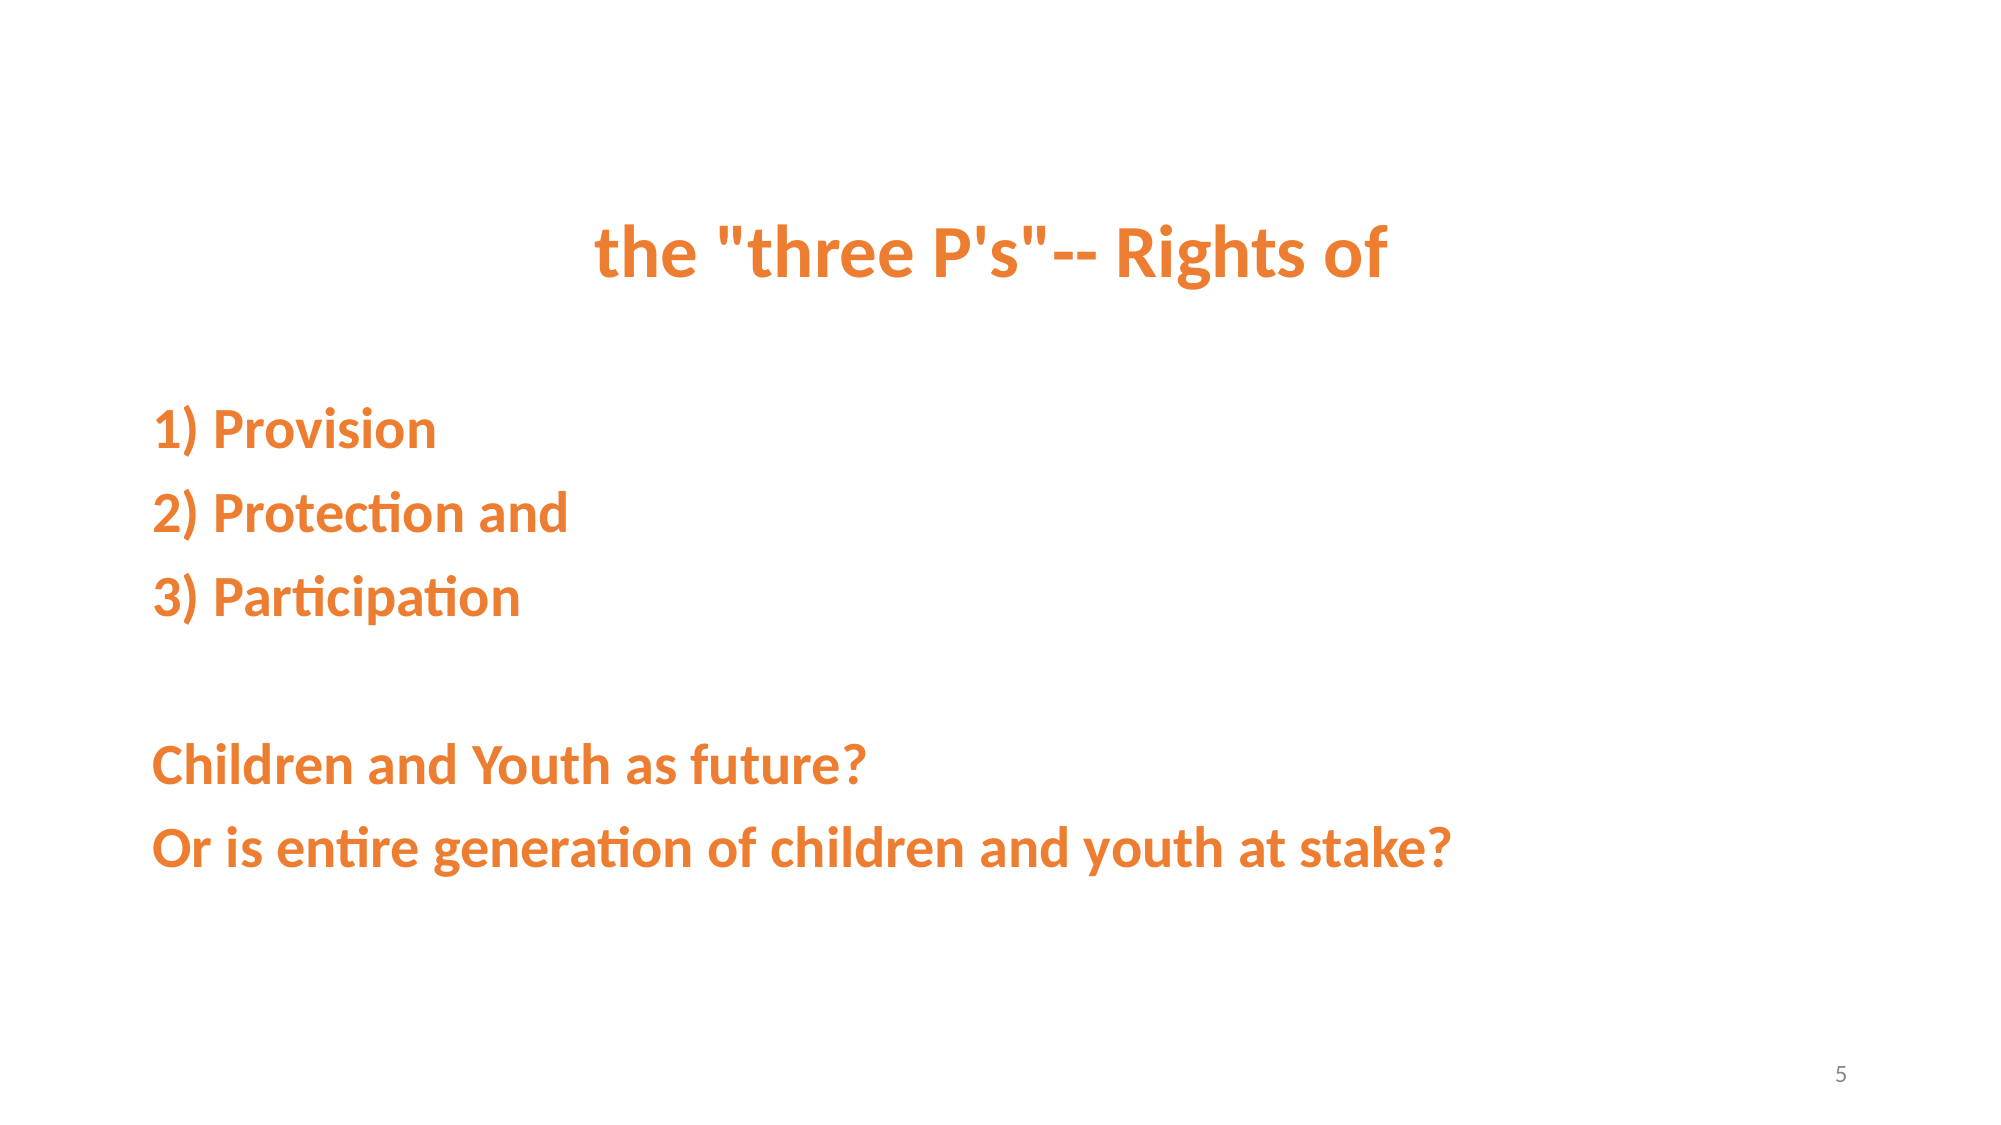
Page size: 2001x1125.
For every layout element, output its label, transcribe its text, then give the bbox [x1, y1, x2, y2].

slide_number 5 [1412, 1042, 1863, 1103]
list the "three P's"-- Rights of 1) Provision 2) Protection and 3) Participation Children and Youth as future? Or is entire generation of children and youth at stake? [137, 205, 1863, 920]
